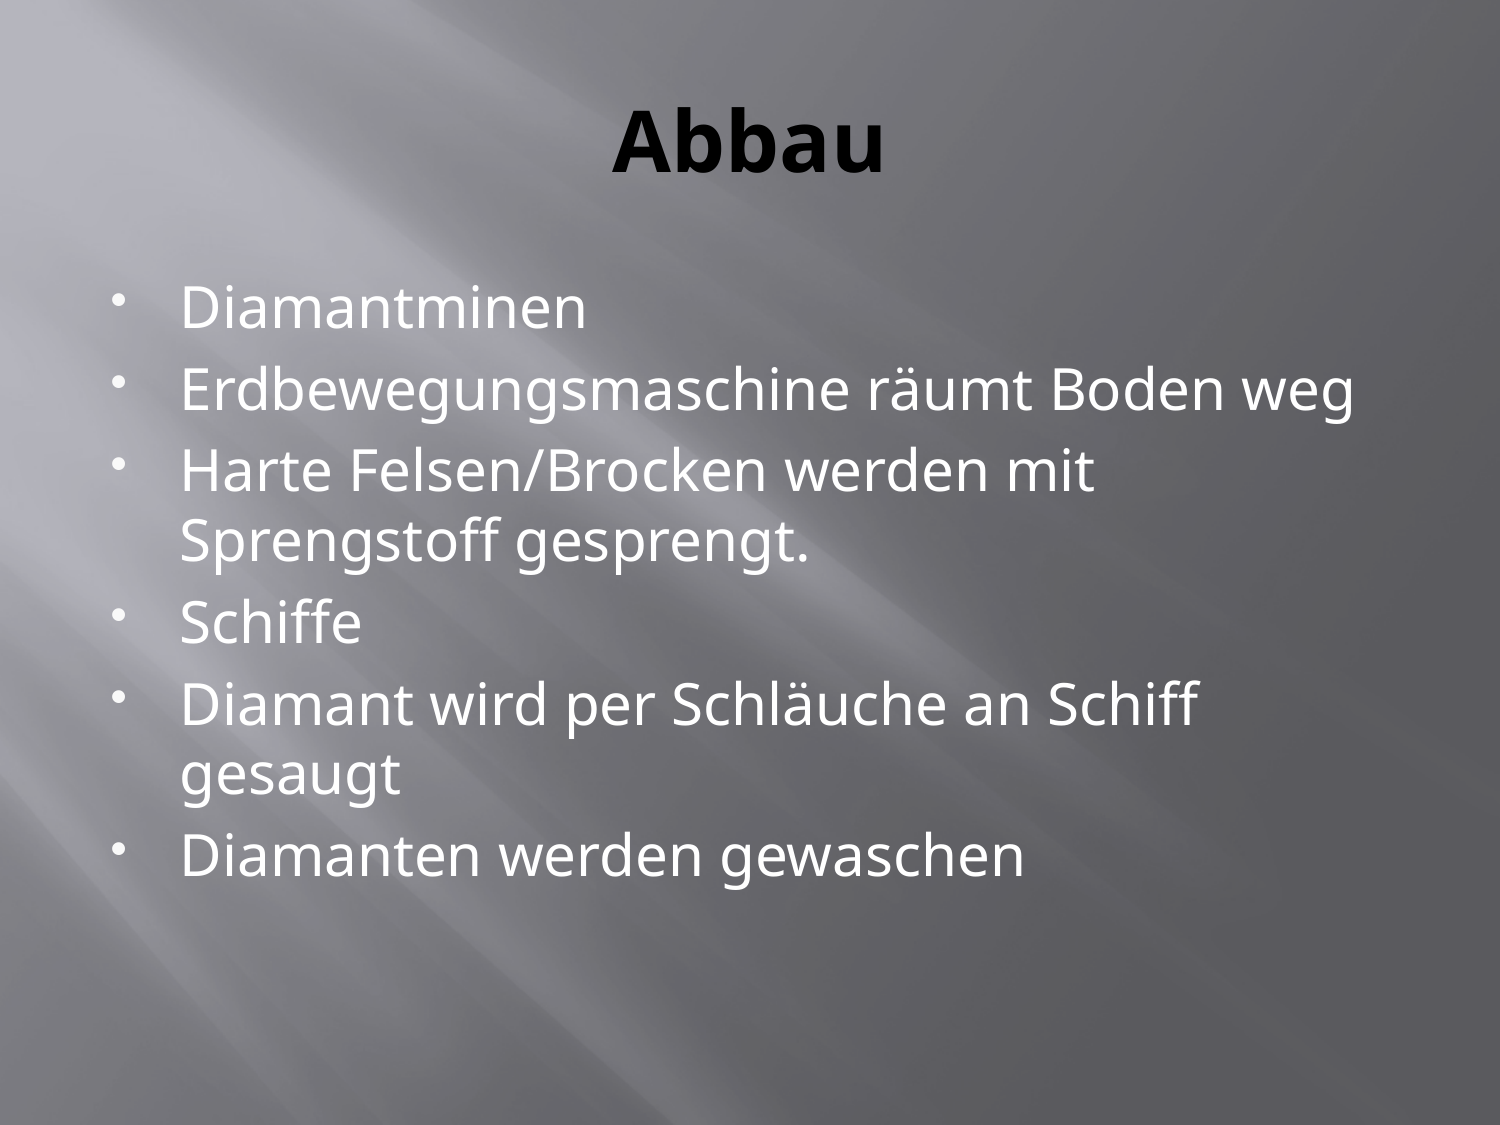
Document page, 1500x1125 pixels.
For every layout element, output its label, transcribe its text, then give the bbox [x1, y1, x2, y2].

title Abbau [75, 45, 1425, 233]
list Diamantminen Erdbewegungsmaschine räumt Boden weg Harte Felsen/Brocken werden mit Sprengstoff gesprengt. Schiffe Diamant wird per Schläuche an Schiff gesaugt Diamanten werden gewaschen [75, 262, 1425, 1035]
